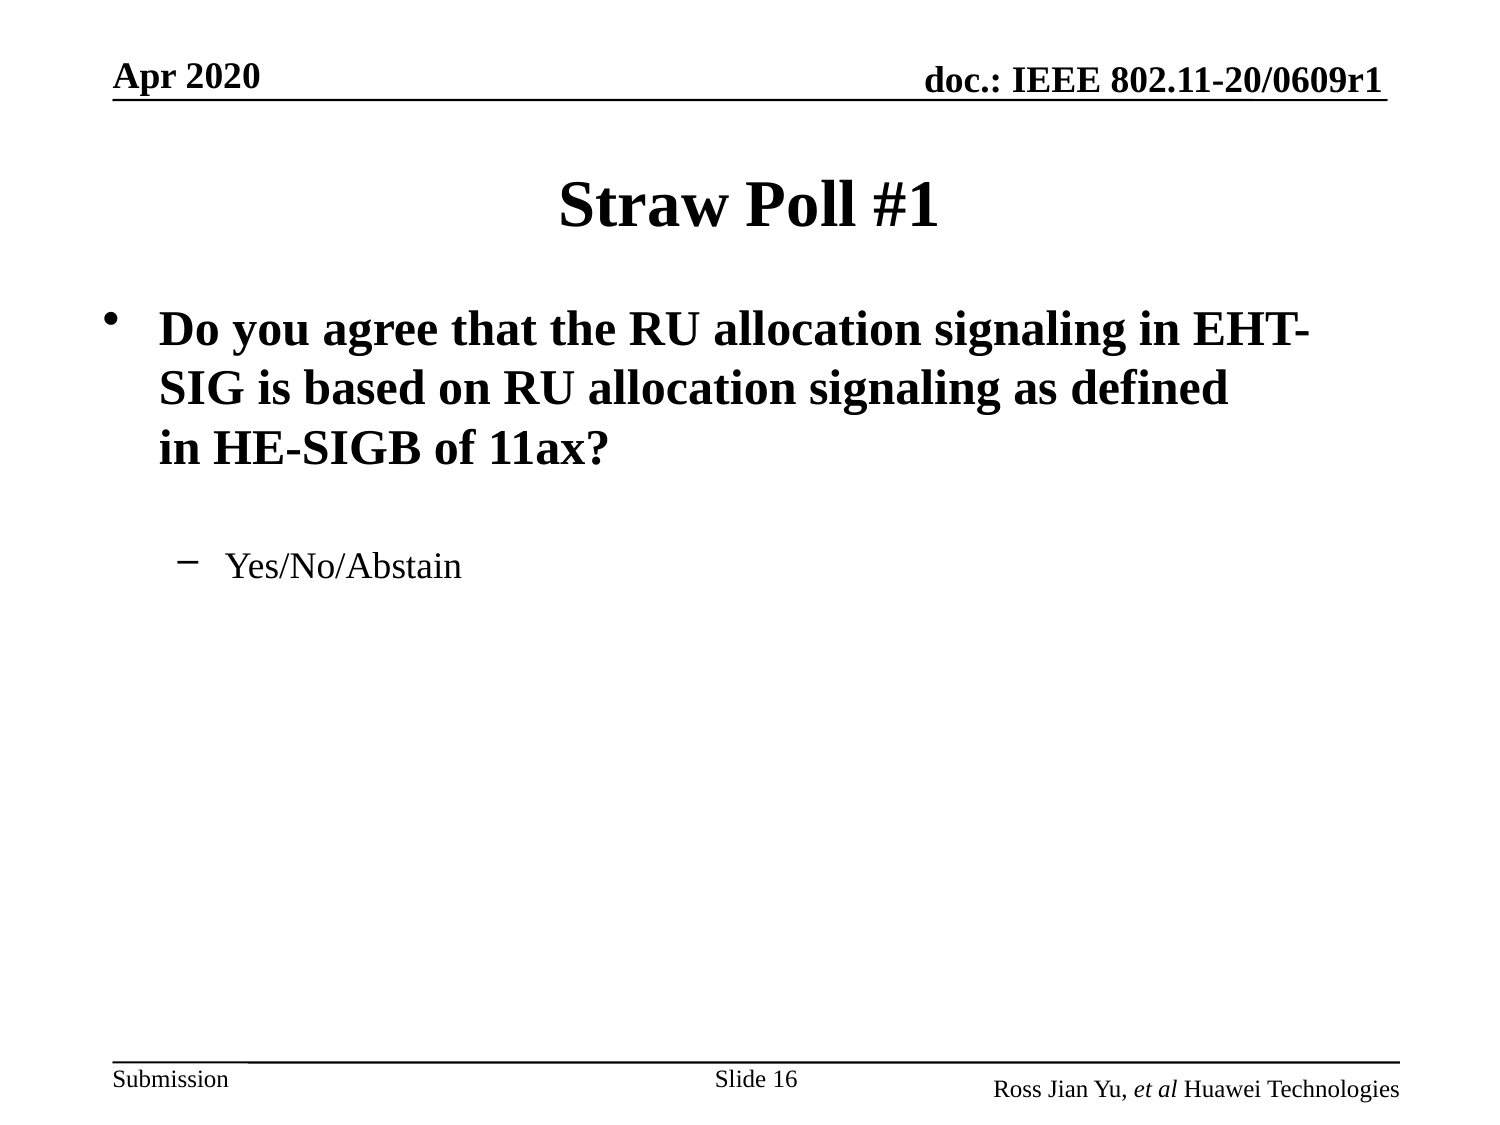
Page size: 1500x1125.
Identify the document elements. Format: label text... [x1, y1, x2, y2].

slide_number Slide 16 [712, 1061, 800, 1093]
title Straw Poll #1 [112, 112, 1388, 288]
list Do you agree that the RU allocation signaling in EHT-SIG is based on RU allocation signaling as defined in HE-SIGB of 11ax? Yes/No/Abstain [87, 287, 1363, 938]
